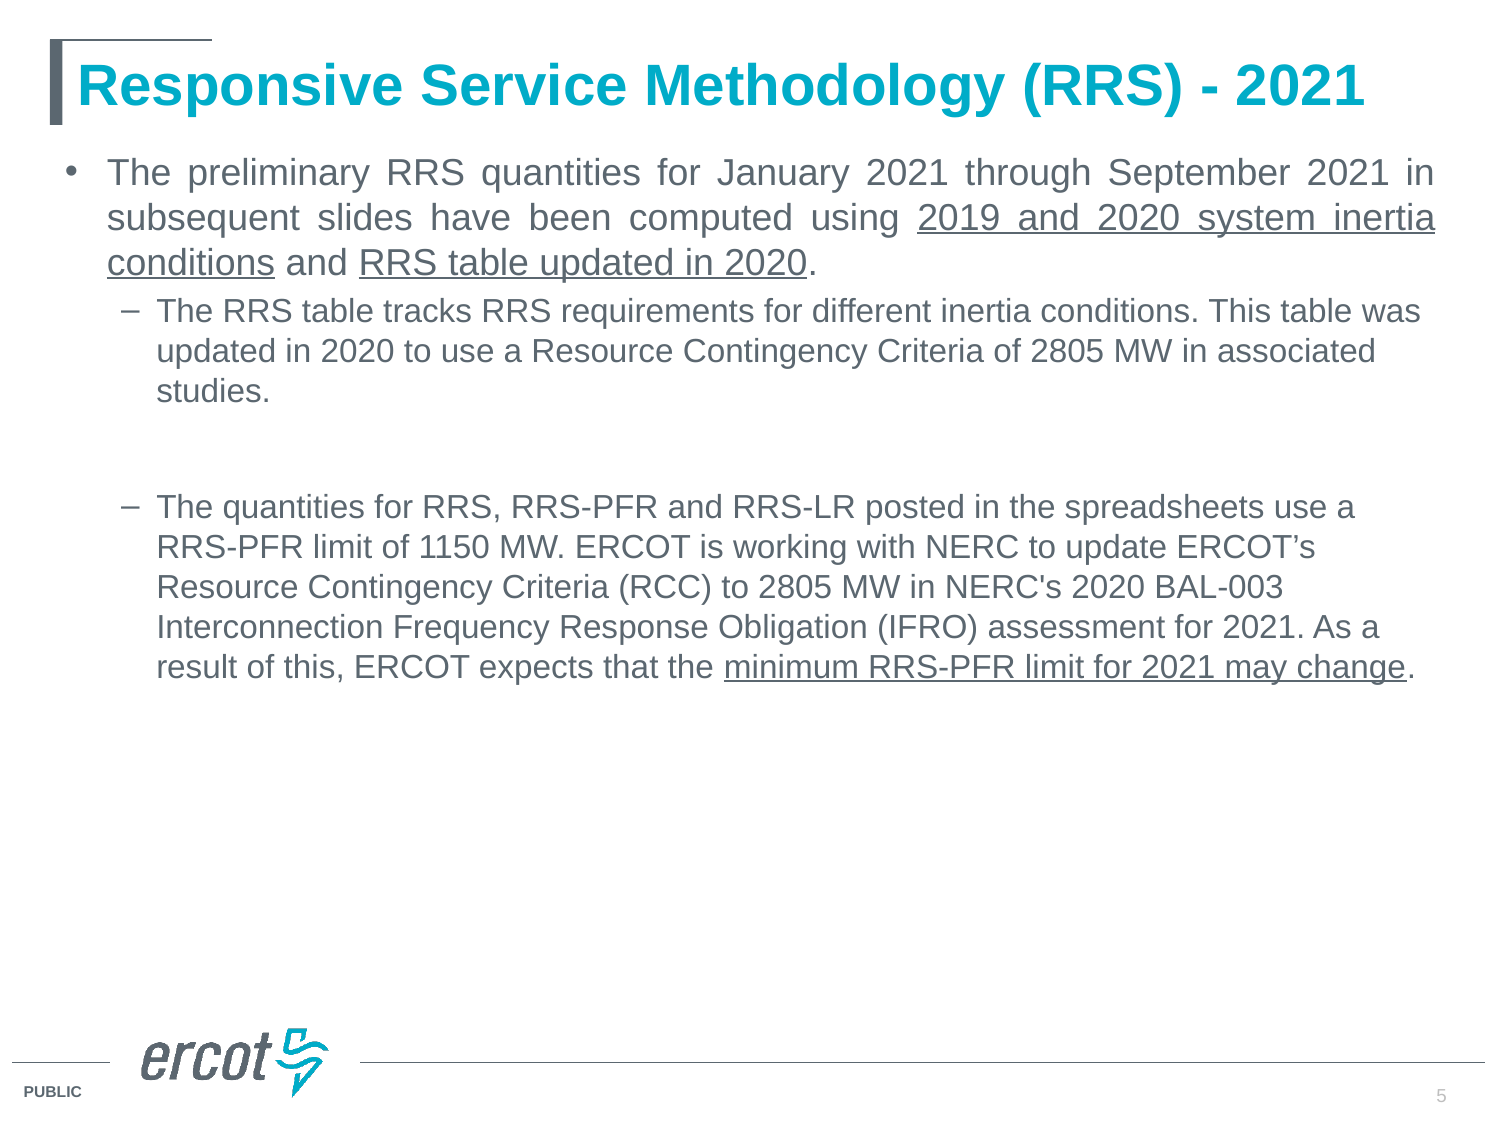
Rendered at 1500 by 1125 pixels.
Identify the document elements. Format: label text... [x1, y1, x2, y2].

list The preliminary RRS quantities for January 2021 through September 2021 in subsequent slides have been computed using 2019 and 2020 system inertia conditions and RRS table updated in 2020. The RRS table tracks RRS requirements for different inertia conditions. This table was updated in 2020 to use a Resource Contingency Criteria of 2805 MW in associated studies. The quantities for RRS, RRS-PFR and RRS-LR posted in the spreadsheets use a RRS-PFR limit of 1150 MW. ERCOT is working with NERC to update ERCOT’s Resource Contingency Criteria (RCC) to 2805 MW in NERC's 2020 BAL-003 Interconnection Frequency Response Obligation (IFRO) assessment for 2021. As a result of this, ERCOT expects that the minimum RRS-PFR limit for 2021 may change. [50, 140, 1450, 972]
title Responsive Service Methodology (RRS) - 2021 [62, 39, 1450, 125]
picture [137, 1024, 332, 1100]
